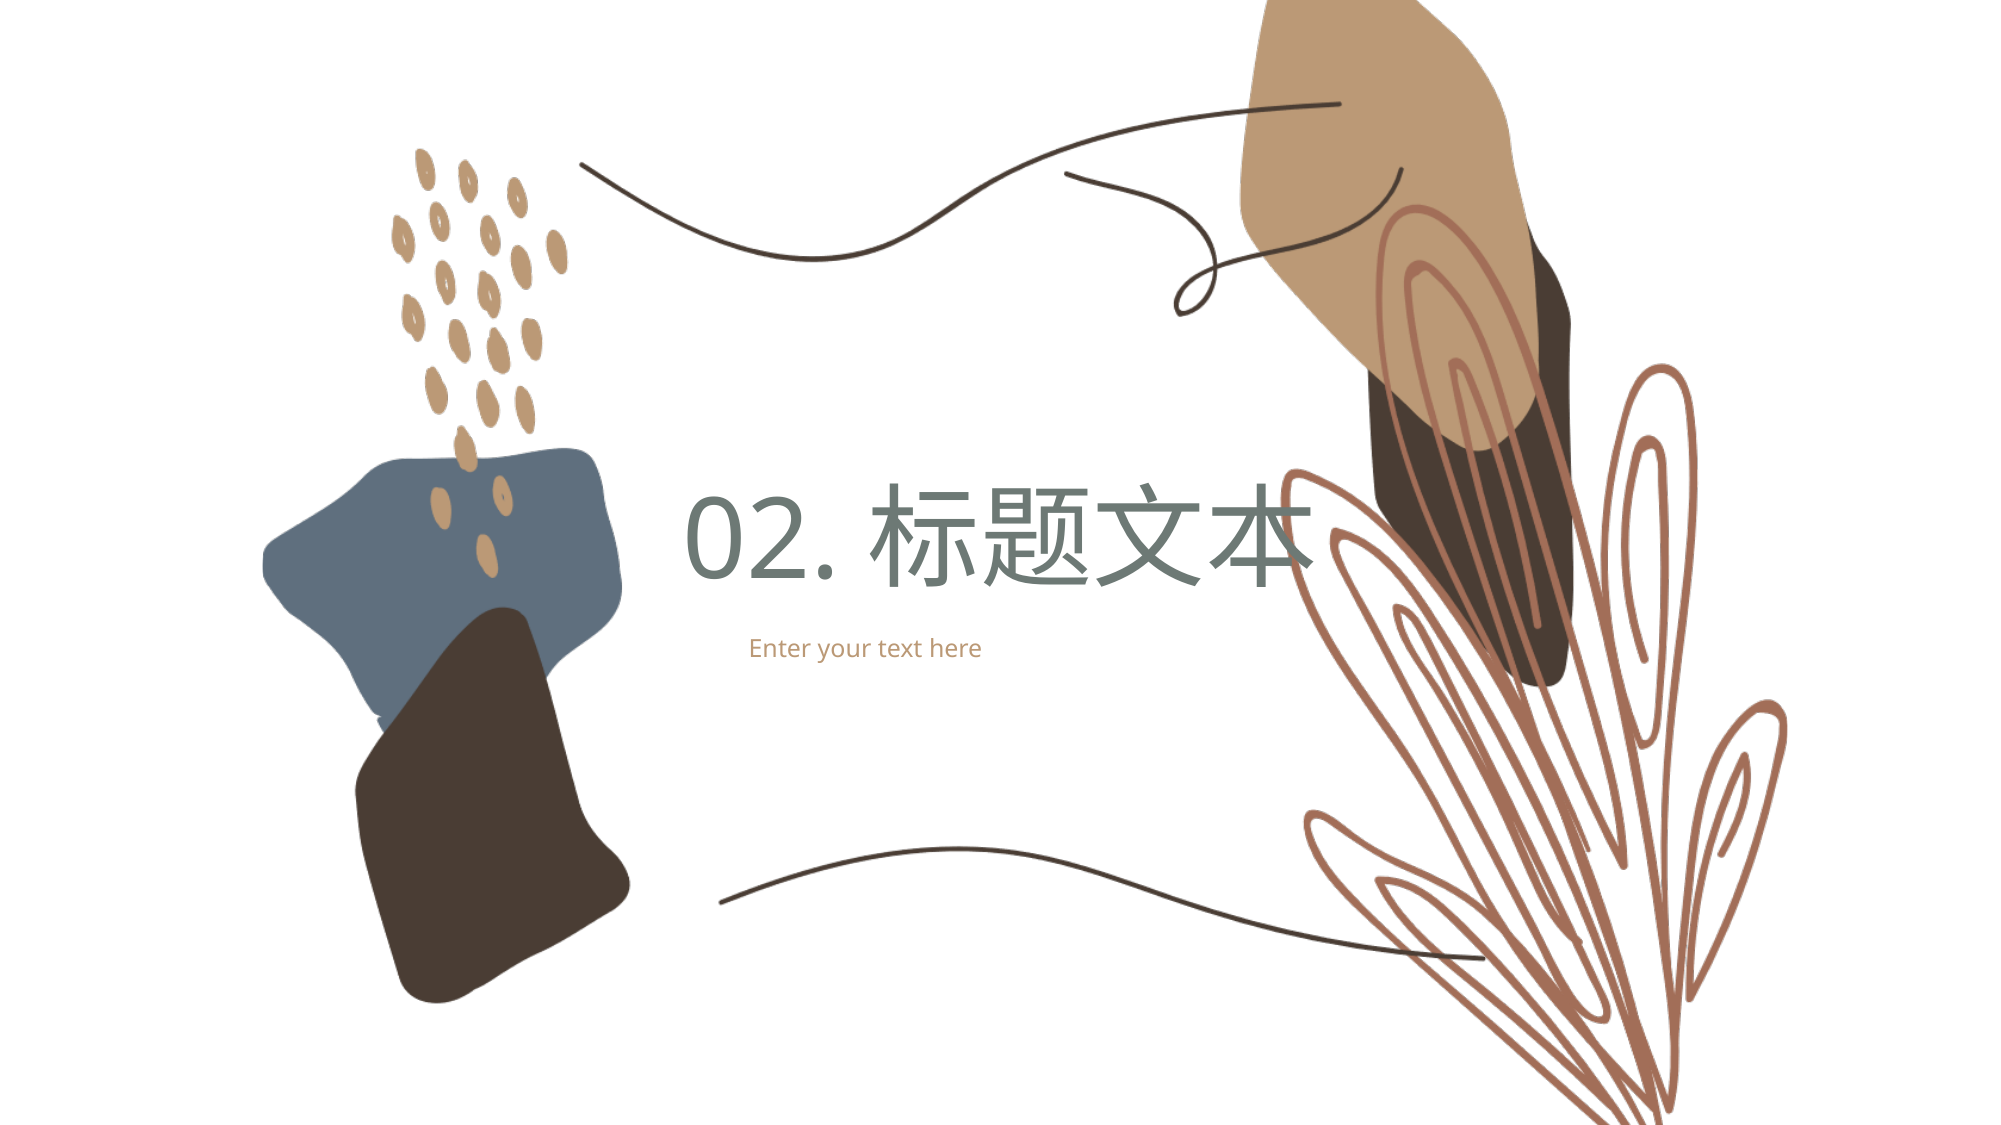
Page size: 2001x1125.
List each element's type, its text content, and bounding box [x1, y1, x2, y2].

picture [262, 0, 1788, 1125]
text_box Enter your text here [733, 624, 1266, 670]
text_box 02.标题文本 [667, 458, 1333, 609]
